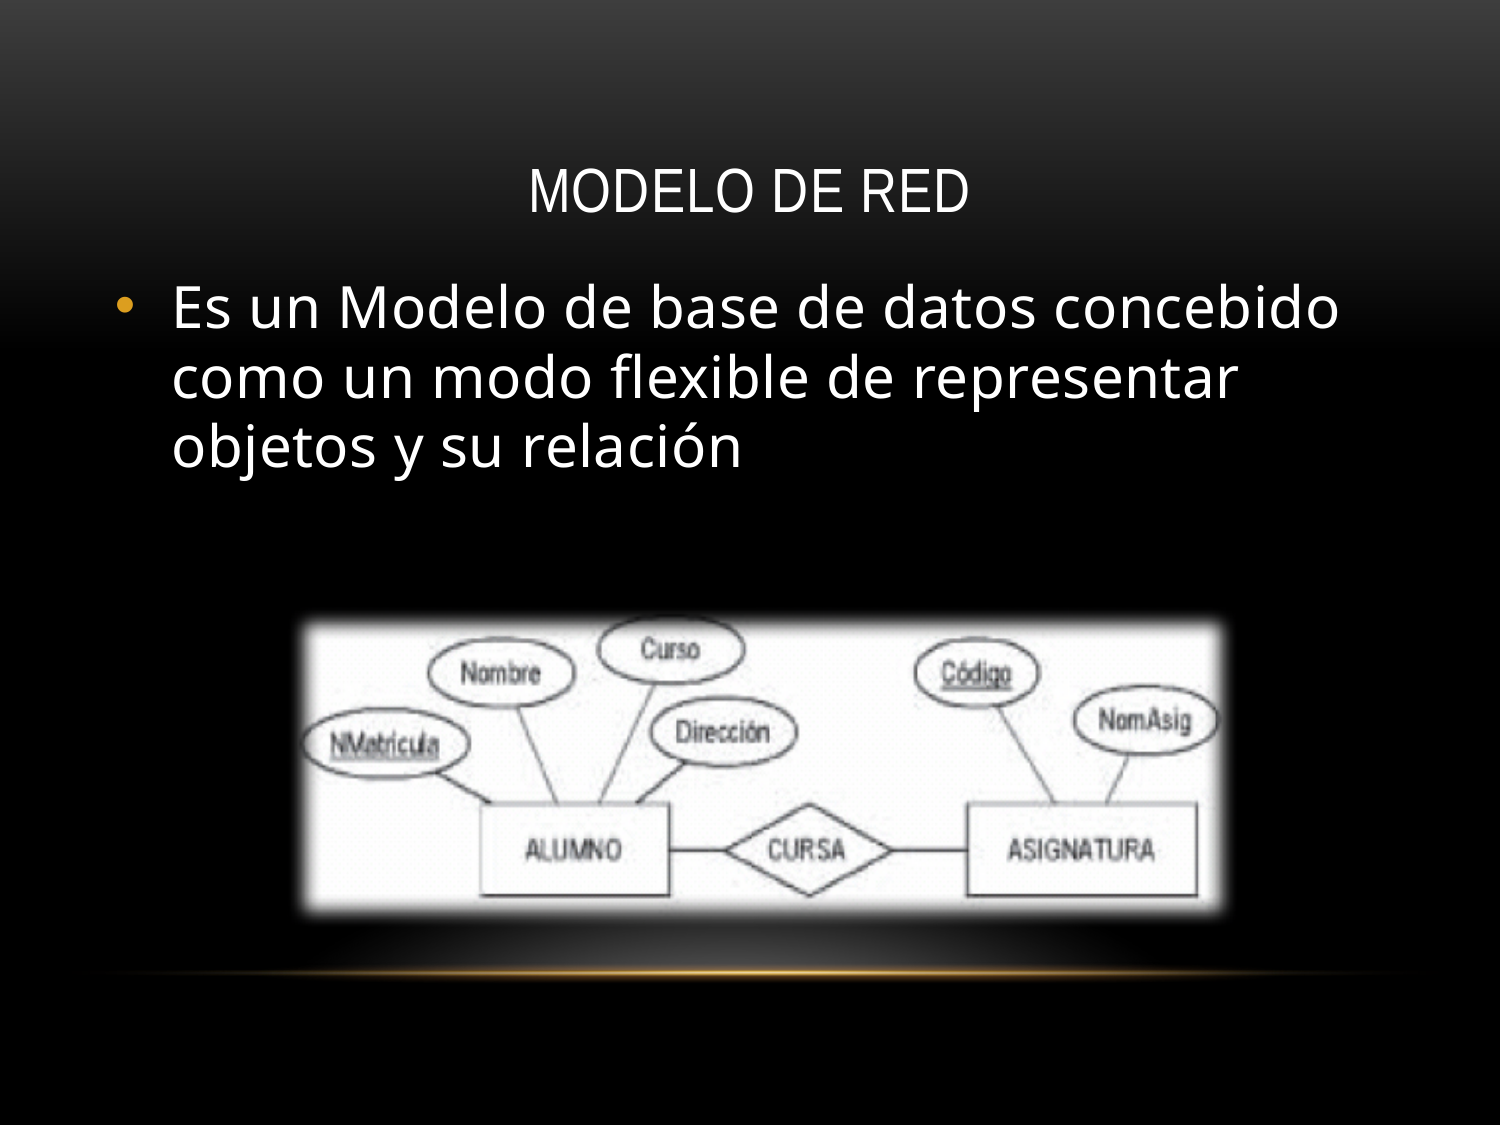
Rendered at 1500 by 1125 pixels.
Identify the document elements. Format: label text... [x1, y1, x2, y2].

picture [0, 0, 1500, 1125]
title Modelo de red [99, 45, 1400, 233]
list Es un Modelo de base de datos concebido como un modo flexible de representar objetos y su relación [99, 262, 1365, 492]
